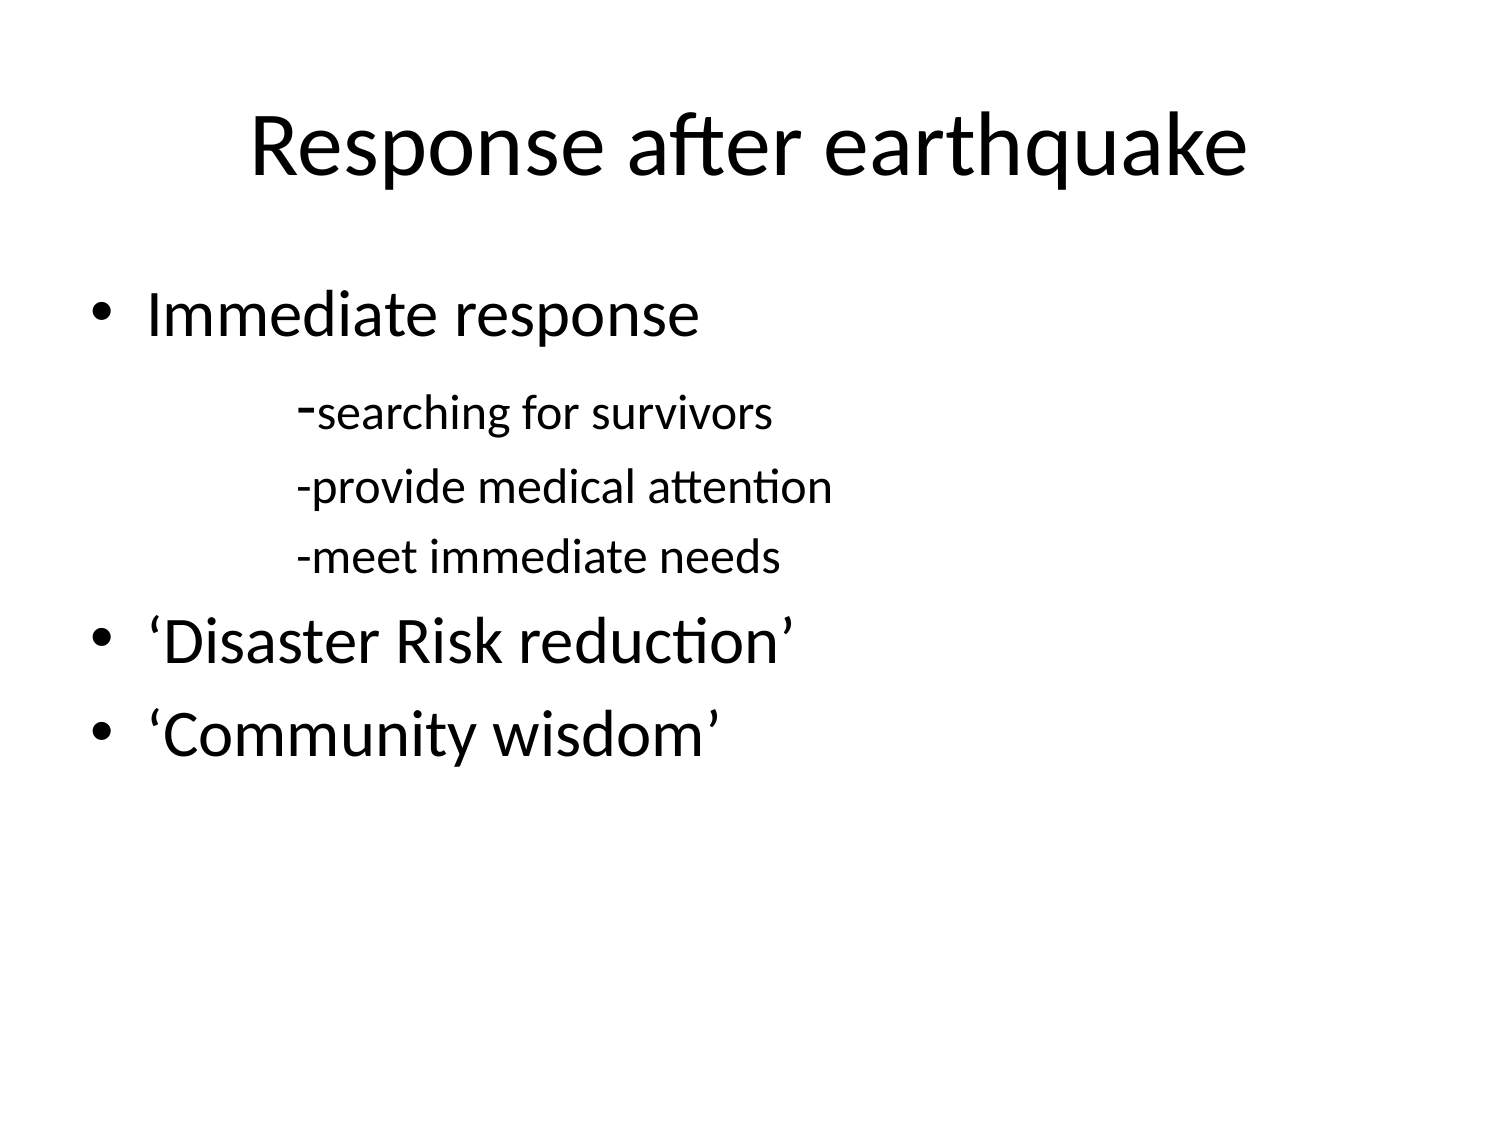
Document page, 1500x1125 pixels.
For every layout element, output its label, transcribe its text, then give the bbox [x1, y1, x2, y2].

list Immediate response -searching for survivors -provide medical attention -meet immediate needs ‘Disaster Risk reduction’ ‘Community wisdom’ [75, 262, 1425, 1005]
title Response after earthquake [75, 45, 1425, 233]
